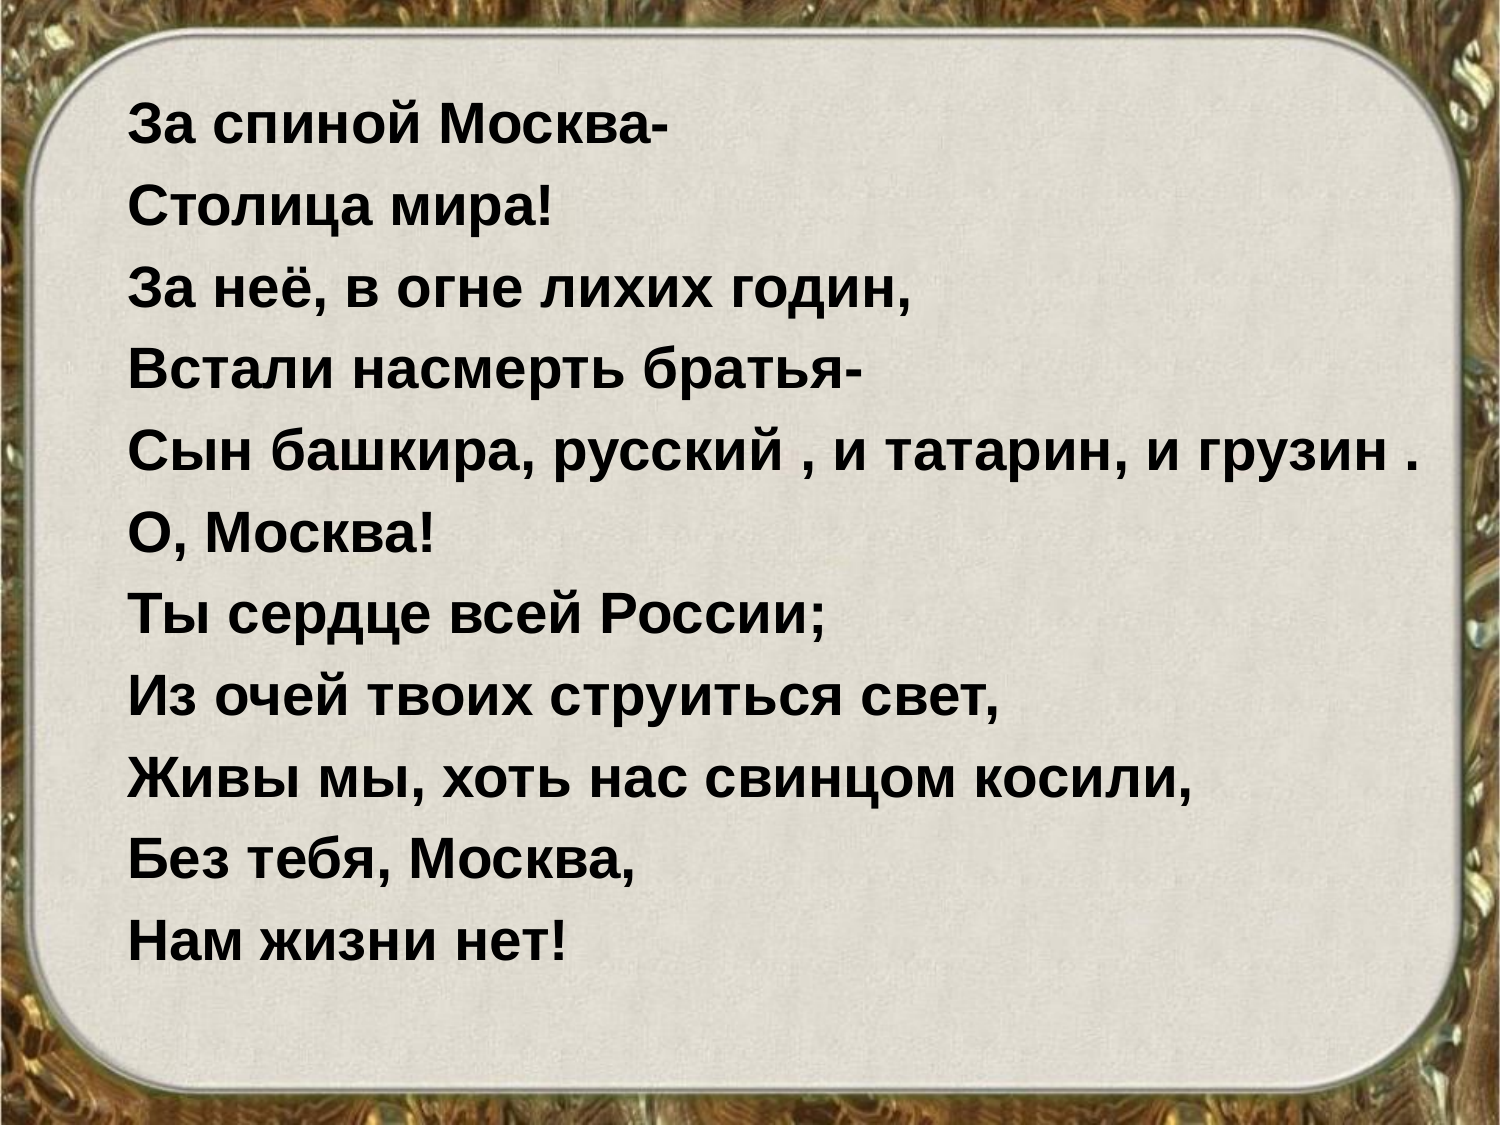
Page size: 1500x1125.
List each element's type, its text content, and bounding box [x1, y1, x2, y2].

list За спиной Москва- Столица мира! За неё, в огне лихих годин, Встали насмерть братья- Сын башкира, русский , и татарин, и грузин . О, Москва! Ты сердце всей России; Из очей твоих струиться свет, Живы мы, хоть нас свинцом косили, Без тебя, Москва, Нам жизни нет! [112, 78, 1463, 1053]
picture [0, 0, 1500, 1125]
